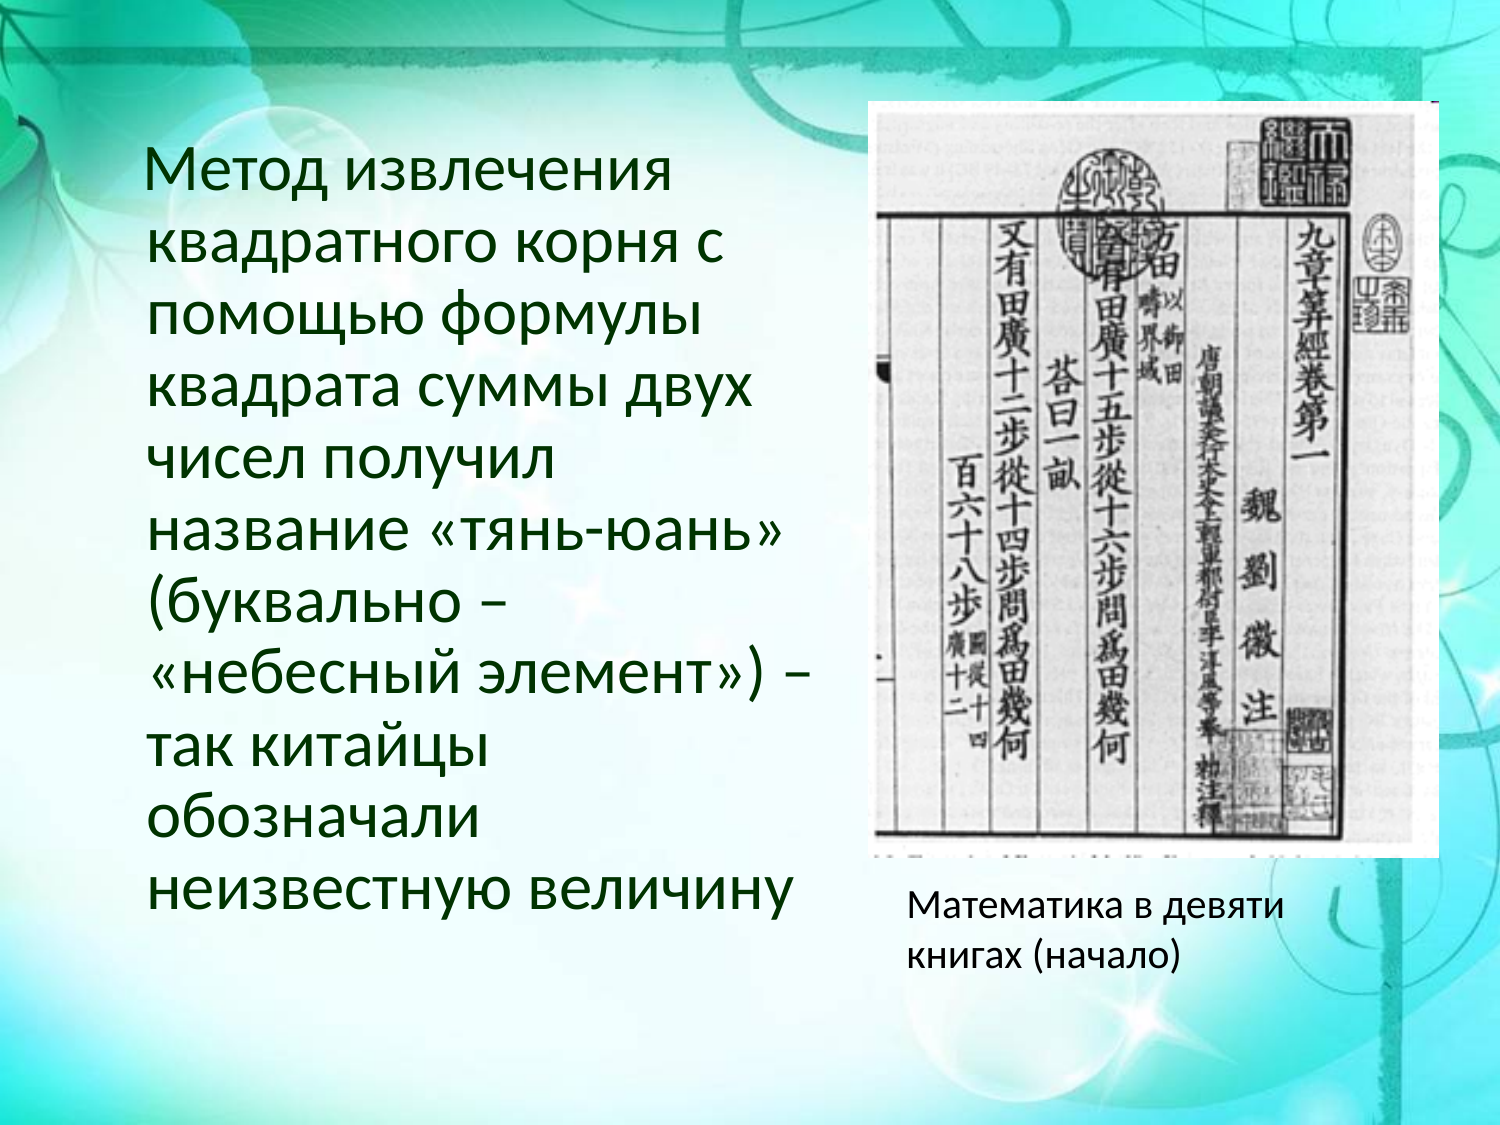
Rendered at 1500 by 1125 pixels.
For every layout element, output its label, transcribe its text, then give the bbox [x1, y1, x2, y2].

list Метод извлечения квадратного корня с помощью формулы квадрата суммы двух чисел получил название «тянь-юань» (буквально – «небесный элемент») – так китайцы обозначали неизвестную величину [74, 125, 834, 1006]
picture [0, 0, 1500, 1125]
text_box Математика в девяти книгах (начало) [891, 869, 1353, 985]
